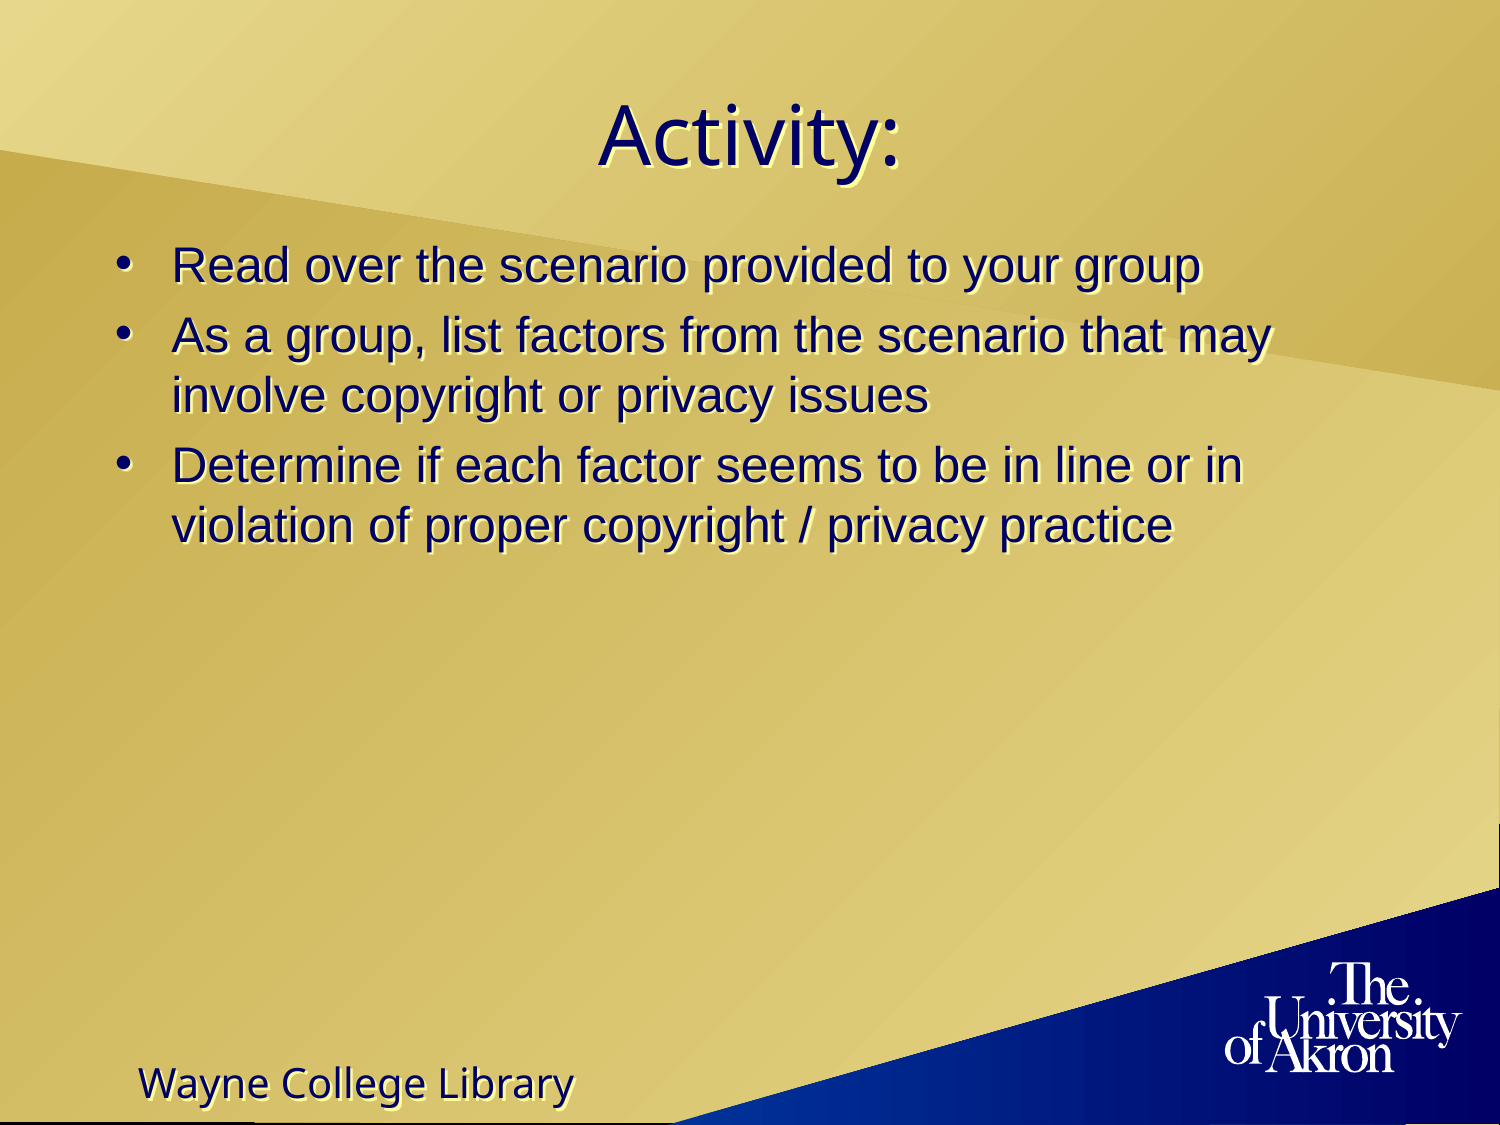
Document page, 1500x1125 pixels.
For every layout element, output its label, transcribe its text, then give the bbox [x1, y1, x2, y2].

text_box Wayne College Library [0, 1049, 713, 1125]
title Activity: [0, 74, 1500, 213]
list Read over the scenario provided to your group As a group, list factors from the scenario that may involve copyright or privacy issues Determine if each factor seems to be in line or in violation of proper copyright / privacy practice [99, 224, 1438, 838]
